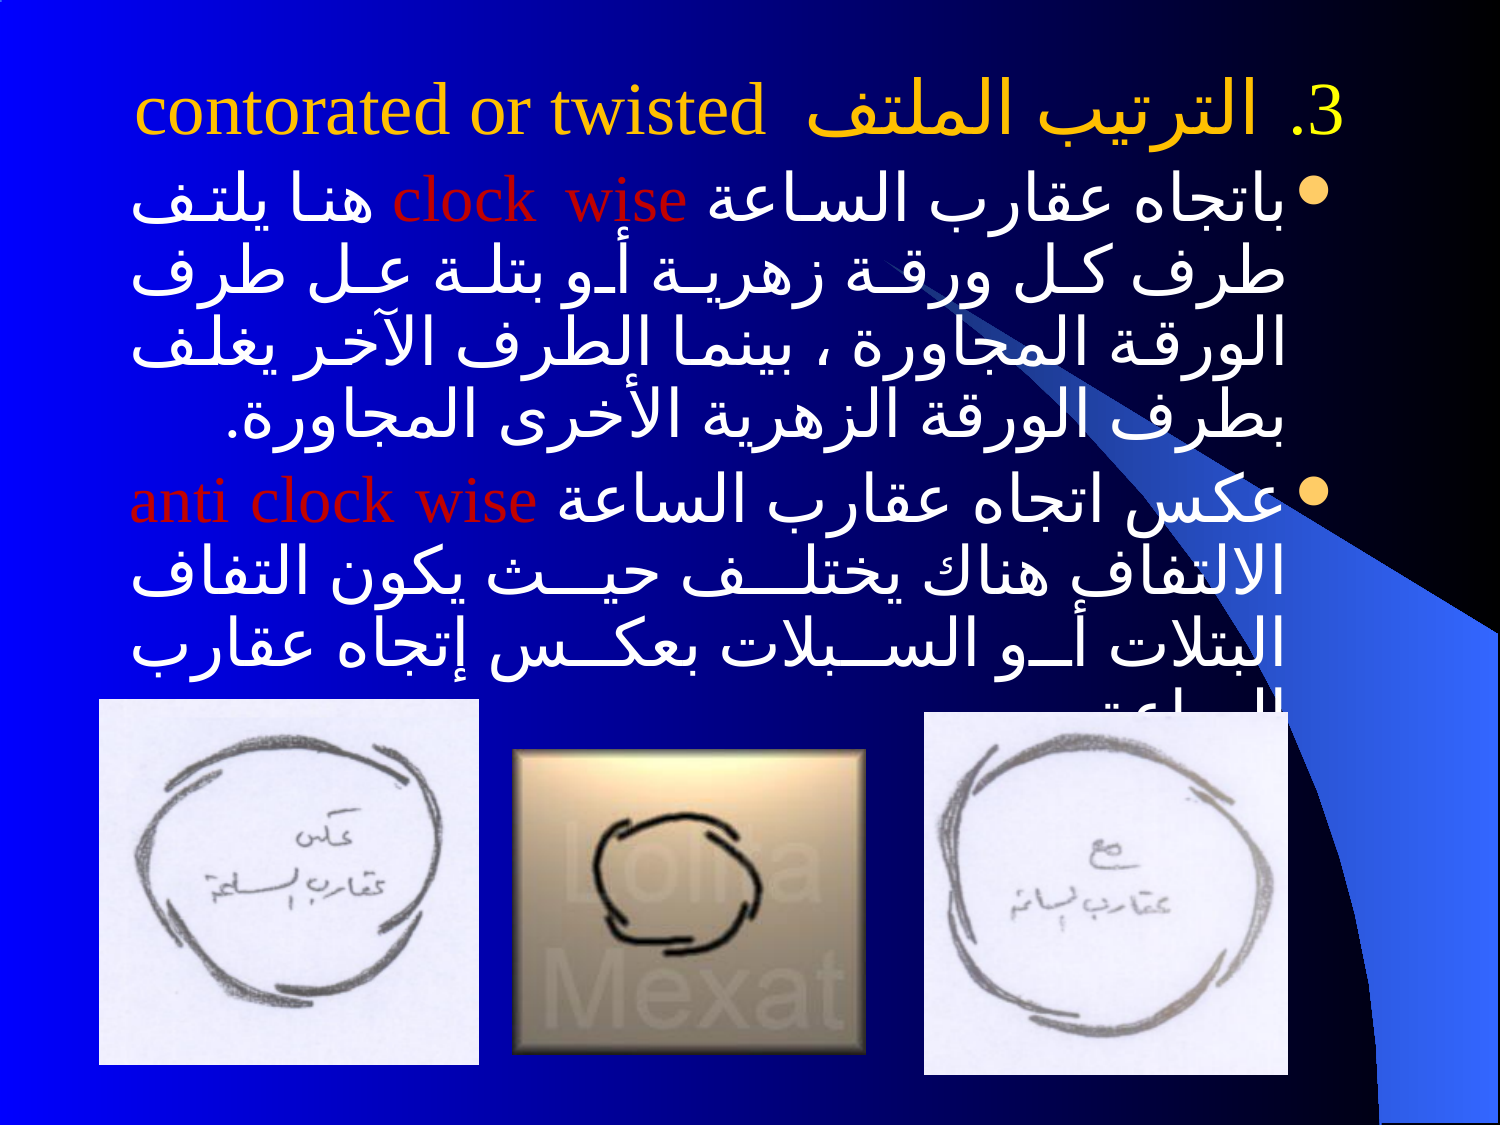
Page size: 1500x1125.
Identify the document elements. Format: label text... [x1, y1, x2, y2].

picture [924, 712, 1288, 1076]
list الترتيب الملتف contorated or twisted باتجاه عقارب الساعة clock wise هنا يلتف طرف كل ورقة زهرية أو بتلة عل طرف الورقة المجاورة ، بينما الطرف الآخر يغلف بطرف الورقة الزهرية الأخرى المجاورة. عكس اتجاه عقارب الساعة anti clock wise الالتفاف هناك يختلف حيث يكون التفاف البتلات أو السبلات بعكس إتجاه عقارب الساعة. [99, 62, 1376, 701]
picture [99, 699, 479, 1065]
picture [512, 749, 866, 1055]
